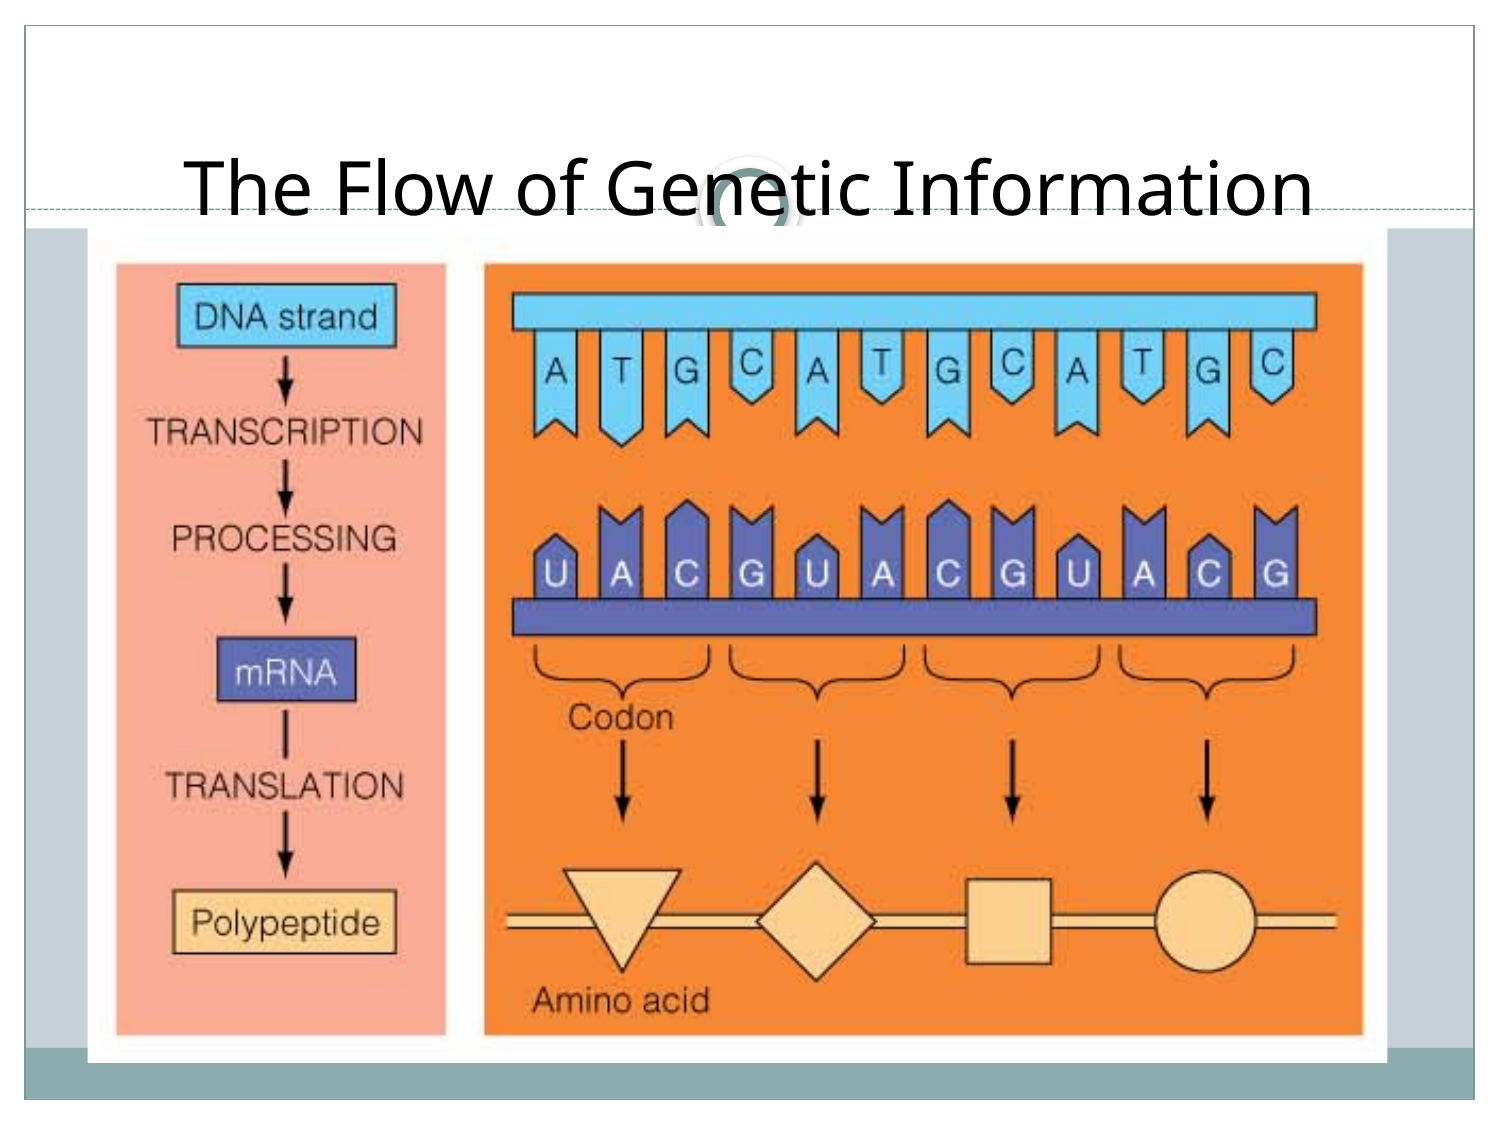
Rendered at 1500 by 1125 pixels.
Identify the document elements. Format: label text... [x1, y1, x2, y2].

title The Flow of Genetic Information [75, 112, 1425, 238]
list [87, 225, 1388, 1063]
